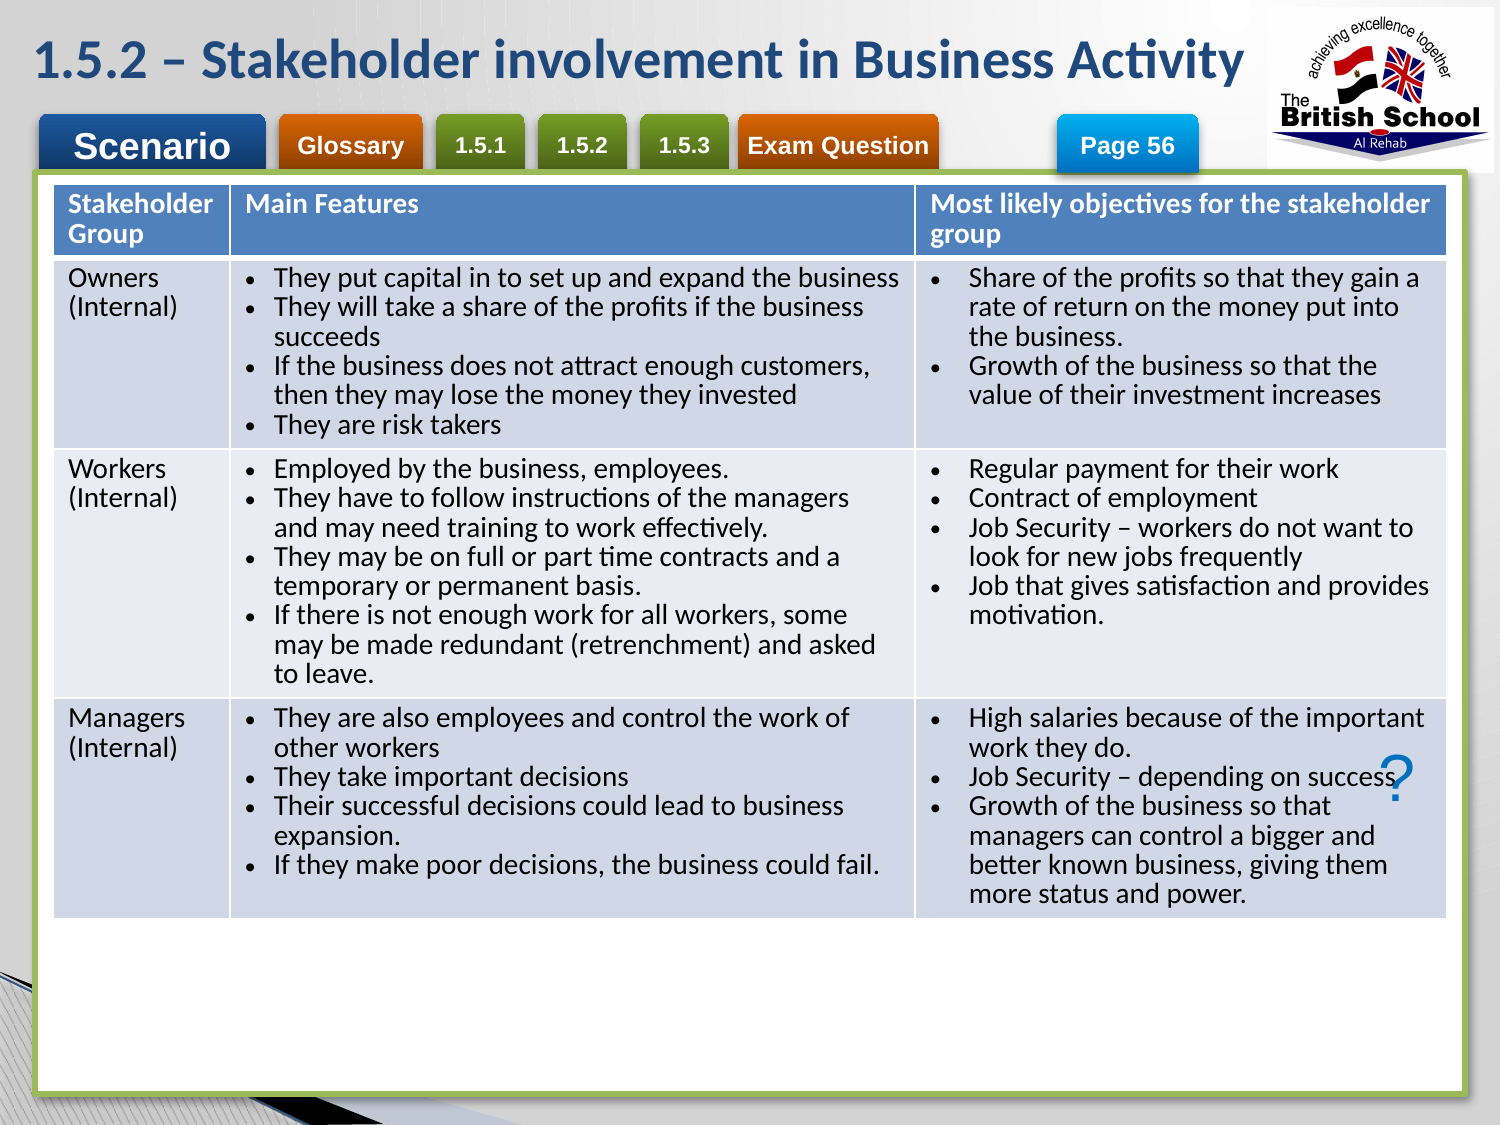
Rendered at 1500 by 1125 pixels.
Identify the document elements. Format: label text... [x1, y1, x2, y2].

table_cell Share of the profits so that they gain a rate of return on the money put into the business. Growth of the business so that the value of their investment increases [916, 261, 1446, 448]
table_cell They are also employees and control the work of other workers They take important decisions Their successful decisions could lead to business expansion. If they make poor decisions, the business could fail. [231, 699, 914, 918]
title 1.5.2 – Stakeholder involvement in Business Activity [17, 7, 1270, 106]
picture [1267, 7, 1495, 173]
table_cell Workers (Internal) [54, 450, 229, 697]
picture [281, 1114, 303, 1125]
text_box Page 56 [1057, 114, 1199, 173]
text_box ? [1364, 727, 1424, 823]
table_cell Employed by the business, employees. They have to follow instructions of the managers and may need training to work effectively. They may be on full or part time contracts and a temporary or permanent basis. If there is not enough work for all workers, some may be made redundant (retrenchment) and asked to leave. [231, 450, 914, 697]
table_header Stakeholder Group [54, 185, 229, 255]
table_cell They put capital in to set up and expand the business They will take a share of the profits if the business succeeds If the business does not attract enough customers, then they may lose the money they invested They are risk takers [231, 261, 914, 448]
table_cell High salaries because of the important work they do. Job Security – depending on success Growth of the business so that managers can control a bigger and better known business, giving them more status and power. [916, 699, 1446, 918]
table_cell Owners (Internal) [54, 261, 229, 448]
table_header Main Features [231, 185, 914, 255]
table_cell Managers (Internal) [54, 699, 229, 918]
table_cell Regular payment for their work Contract of employment Job Security – workers do not want to look for new jobs frequently Job that gives satisfaction and provides motivation. [916, 450, 1446, 697]
table_header Most likely objectives for the stakeholder group [916, 185, 1446, 255]
